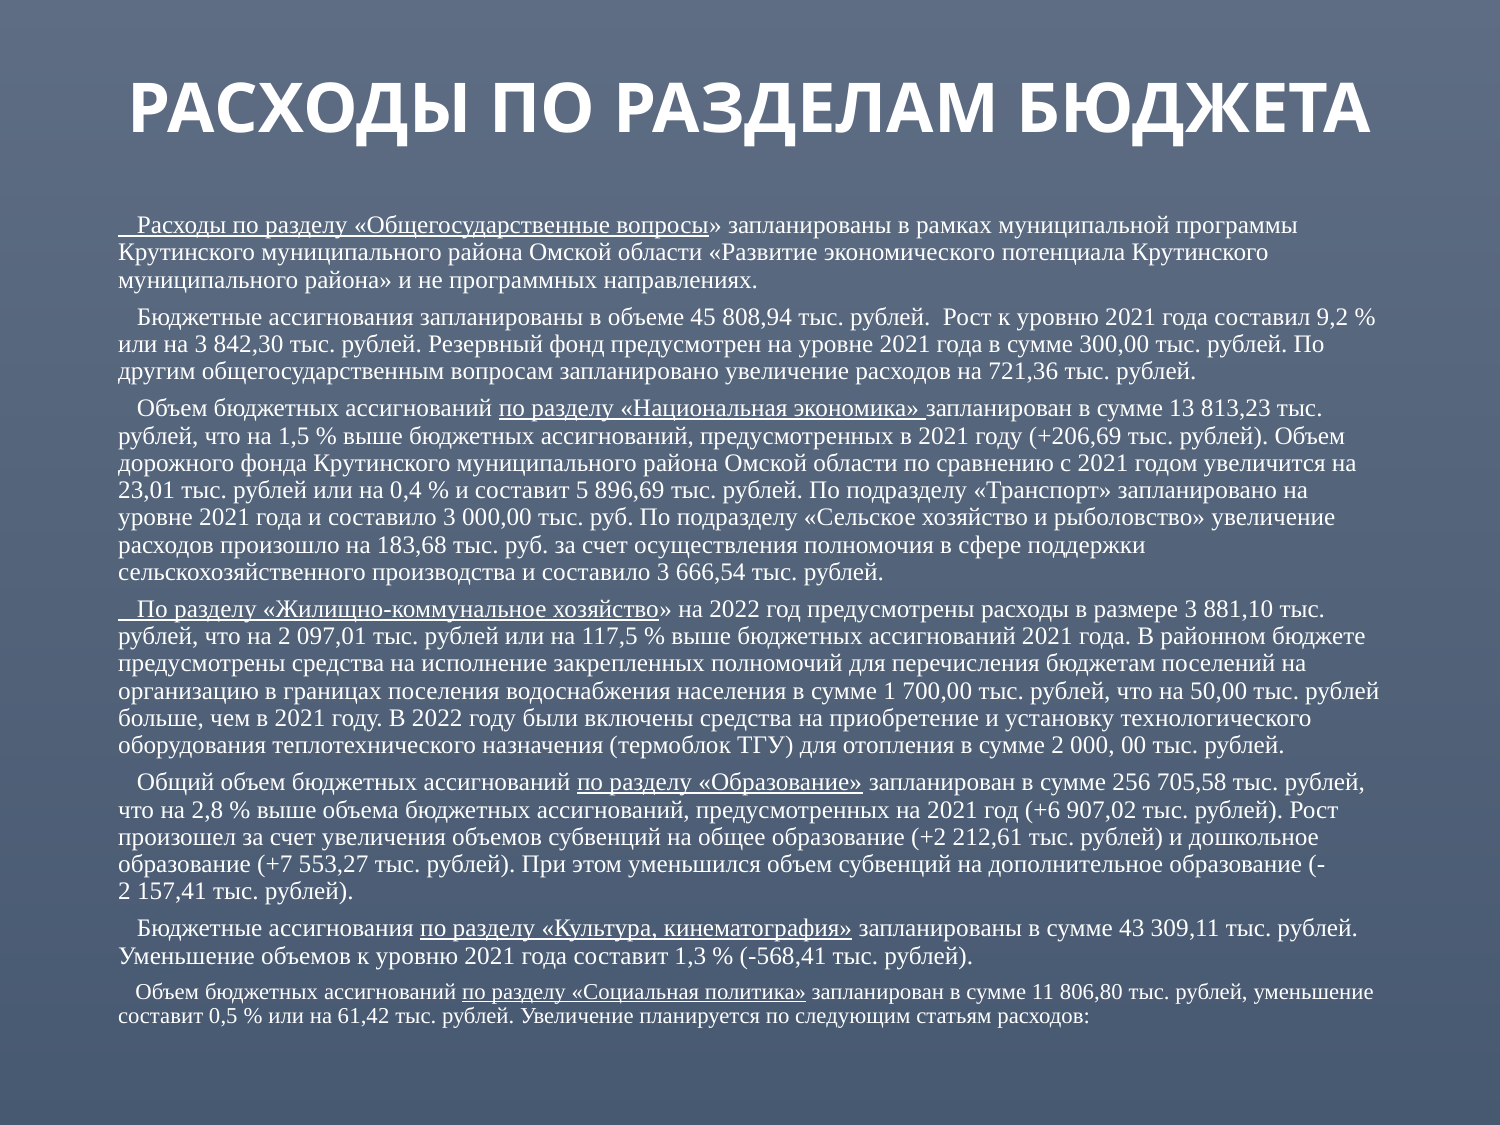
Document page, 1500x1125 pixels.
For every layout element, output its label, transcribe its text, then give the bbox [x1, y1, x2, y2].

list Расходы по разделу «Общегосударственные вопросы» запланированы в рамках муниципальной программы Крутинского муниципального района Омской области «Развитие экономического потенциала Крутинского муниципального района» и не программных направлениях. Бюджетные ассигнования запланированы в объеме 45 808,94 тыс. рублей. Рост к уровню 2021 года составил 9,2 % или на 3 842,30 тыс. рублей. Резервный фонд предусмотрен на уровне 2021 года в сумме 300,00 тыс. рублей. По другим общегосударственным вопросам запланировано увеличение расходов на 721,36 тыс. рублей. Объем бюджетных ассигнований по разделу «Национальная экономика» запланирован в сумме 13 813,23 тыс. рублей, что на 1,5 % выше бюджетных ассигнований, предусмотренных в 2021 году (+206,69 тыс. рублей). Объем дорожного фонда Крутинского муниципального района Омской области по сравнению с 2021 годом увеличится на 23,01 тыс. рублей или на 0,4 % и составит 5 896,69 тыс. рублей. По подразделу «Транспорт» запланировано на уровне 2021 года и составило 3 000,00 тыс. руб. По подразделу «Сельское хозяйство и рыболовство» увеличение расходов произошло на 183,68 тыс. руб. за счет осуществления полномочия в сфере поддержки сельскохозяйственного производства и составило 3 666,54 тыс. рублей. По разделу «Жилищно-коммунальное хозяйство» на 2022 год предусмотрены расходы в размере 3 881,10 тыс. рублей, что на 2 097,01 тыс. рублей или на 117,5 % выше бюджетных ассигнований 2021 года. В районном бюджете предусмотрены средства на исполнение закрепленных полномочий для перечисления бюджетам поселений на организацию в границах поселения водоснабжения населения в сумме 1 700,00 тыс. рублей, что на 50,00 тыс. рублей больше, чем в 2021 году. В 2022 году были включены средства на приобретение и установку технологического оборудования теплотехнического назначения (термоблок ТГУ) для отопления в сумме 2 000, 00 тыс. рублей. Общий объем бюджетных ассигнований по разделу «Образование» запланирован в сумме 256 705,58 тыс. рублей, что на 2,8 % выше объема бюджетных ассигнований, предусмотренных на 2021 год (+6 907,02 тыс. рублей). Рост произошел за счет увеличения объемов субвенций на общее образование (+2 212,61 тыс. рублей) и дошкольное образование (+7 553,27 тыс. рублей). При этом уменьшился объем субвенций на дополнительное образование (- 2 157,41 тыс. рублей). Бюджетные ассигнования по разделу «Культура, кинематография» запланированы в сумме 43 309,11 тыс. рублей. Уменьшение объемов к уровню 2021 года составит 1,3 % (-568,41 тыс. рублей). Объем бюджетных ассигнований по разделу «Социальная политика» запланирован в сумме 11 806,80 тыс. рублей, уменьшение составит 0,5 % или на 61,42 тыс. рублей. Увеличение планируется по следующим статьям расходов: [103, 160, 1397, 1066]
title РАСХОДЫ ПО РАЗДЕЛАМ БЮДЖЕТА [103, 59, 1397, 160]
